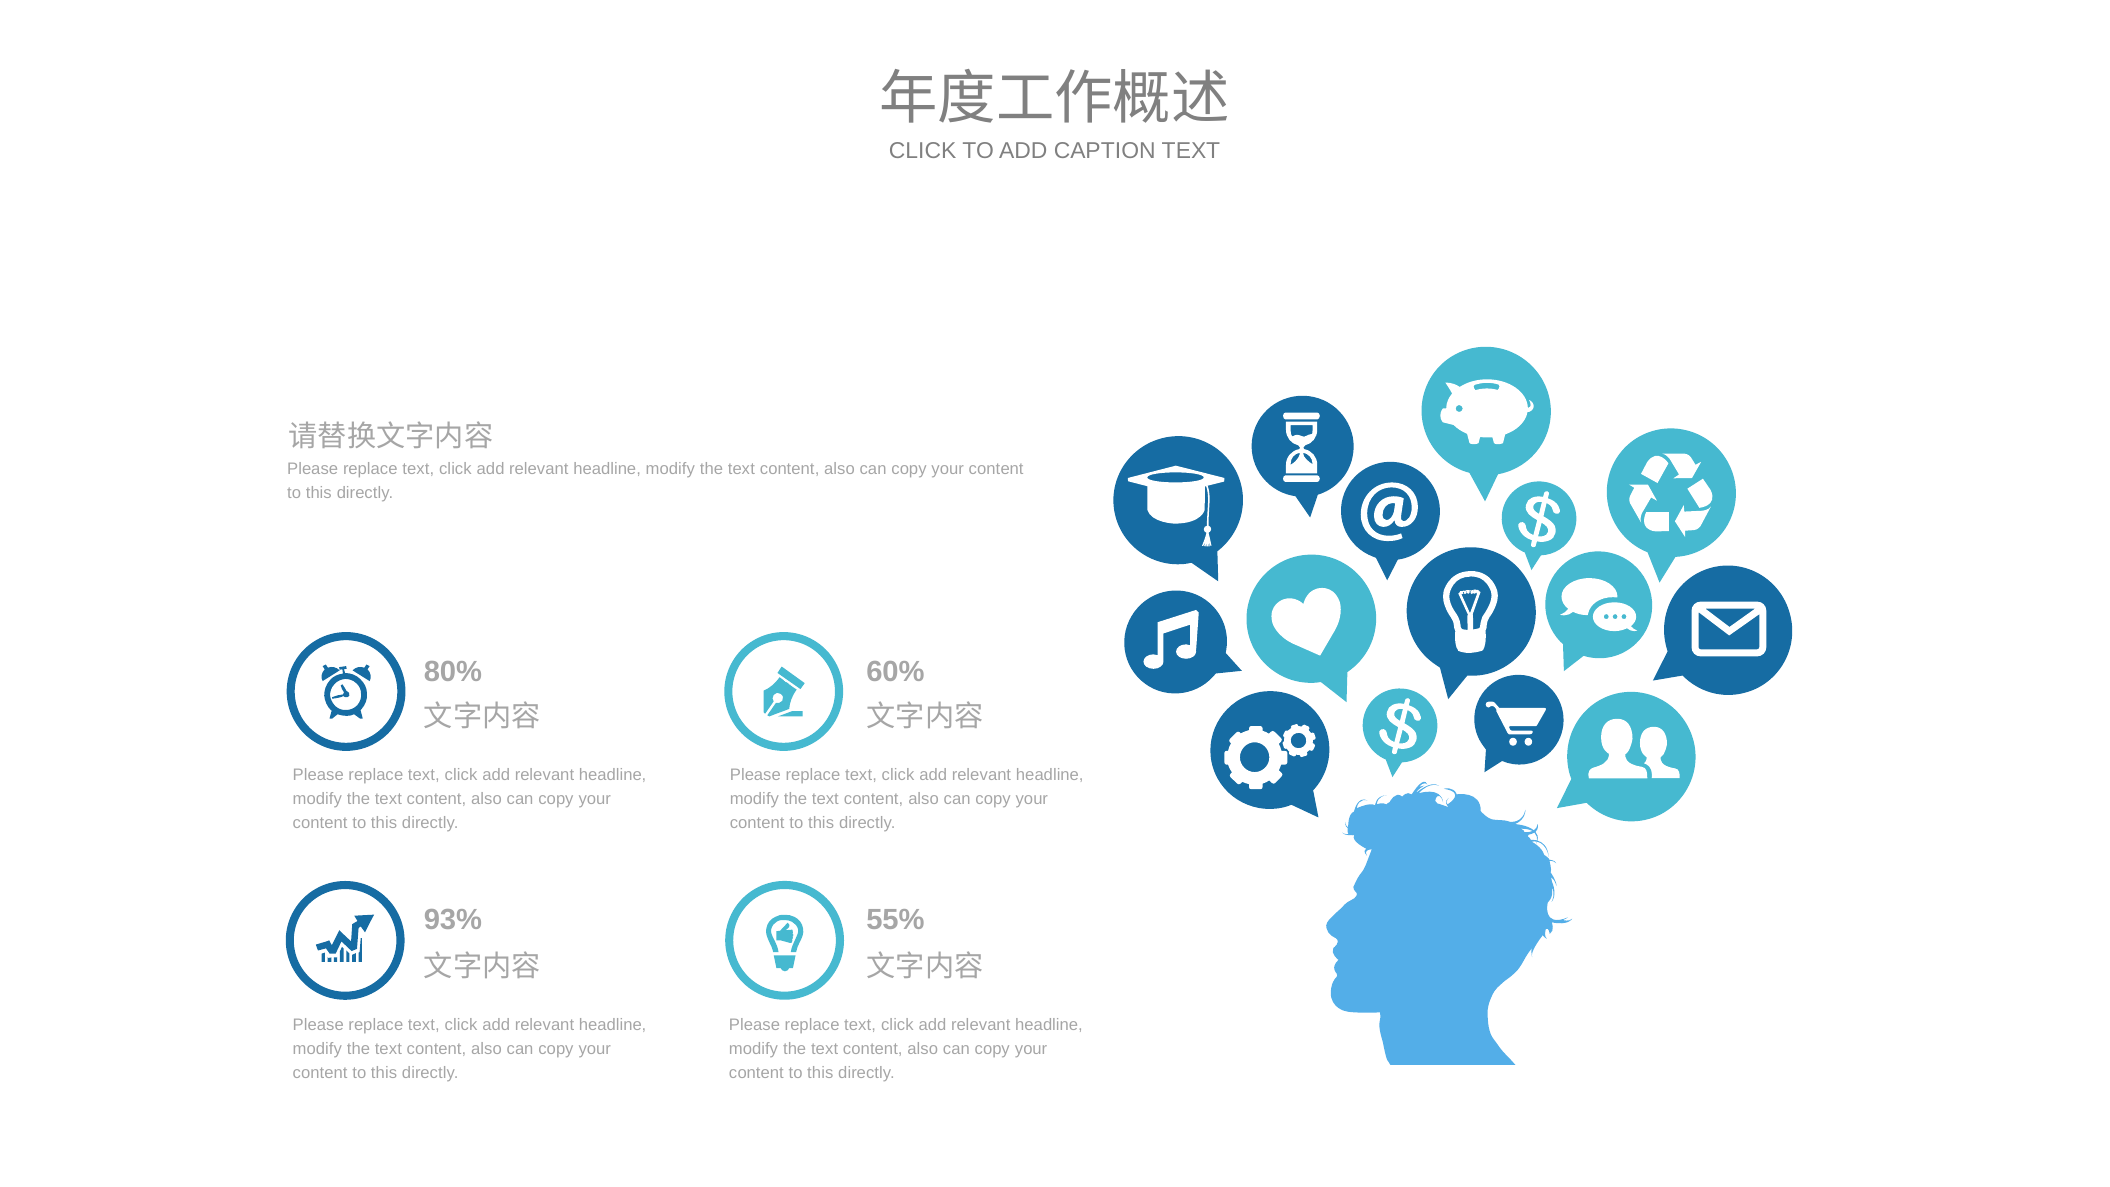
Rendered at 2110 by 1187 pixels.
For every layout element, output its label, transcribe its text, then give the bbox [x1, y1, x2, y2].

text_box [773, 955, 796, 972]
text_box Please replace text, click add relevant headline, modify the text content, also can copy your content to this directly. [714, 1002, 1108, 1090]
text_box 55% [851, 886, 940, 943]
text_box [321, 664, 367, 719]
text_box [321, 952, 325, 962]
text_box [766, 914, 804, 953]
text_box 80% [408, 638, 498, 696]
text_box [723, 631, 845, 752]
text_box [339, 946, 344, 962]
text_box 文字内容 [851, 682, 999, 740]
text_box Please replace text, click add relevant headline, modify the text content, also can copy your content to this directly. [278, 752, 672, 840]
text_box [285, 631, 407, 752]
text_box 年度工作概述 [865, 60, 1245, 131]
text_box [1108, 338, 1800, 1065]
text_box [358, 938, 362, 962]
text_box 请替换文字内容 [274, 402, 509, 446]
text_box CLICK TO ADD CAPTION TEXT [865, 135, 1245, 163]
text_box [346, 950, 350, 962]
text_box [284, 879, 406, 1001]
text_box Please replace text, click add relevant headline, modify the text content, also can copy your content to this directly. [272, 446, 1051, 509]
text_box 93% [408, 886, 498, 943]
text_box Please replace text, click add relevant headline, modify the text content, also can copy your content to this directly. [715, 752, 1108, 840]
text_box [724, 879, 846, 1001]
text_box [315, 914, 375, 954]
text_box 文字内容 [409, 932, 556, 990]
text_box 文字内容 [409, 682, 556, 740]
text_box 60% [851, 638, 940, 696]
text_box [763, 666, 805, 717]
text_box [352, 664, 371, 682]
text_box Please replace text, click add relevant headline, modify the text content, also can copy your content to this directly. [278, 1002, 672, 1090]
text_box 文字内容 [851, 932, 999, 990]
